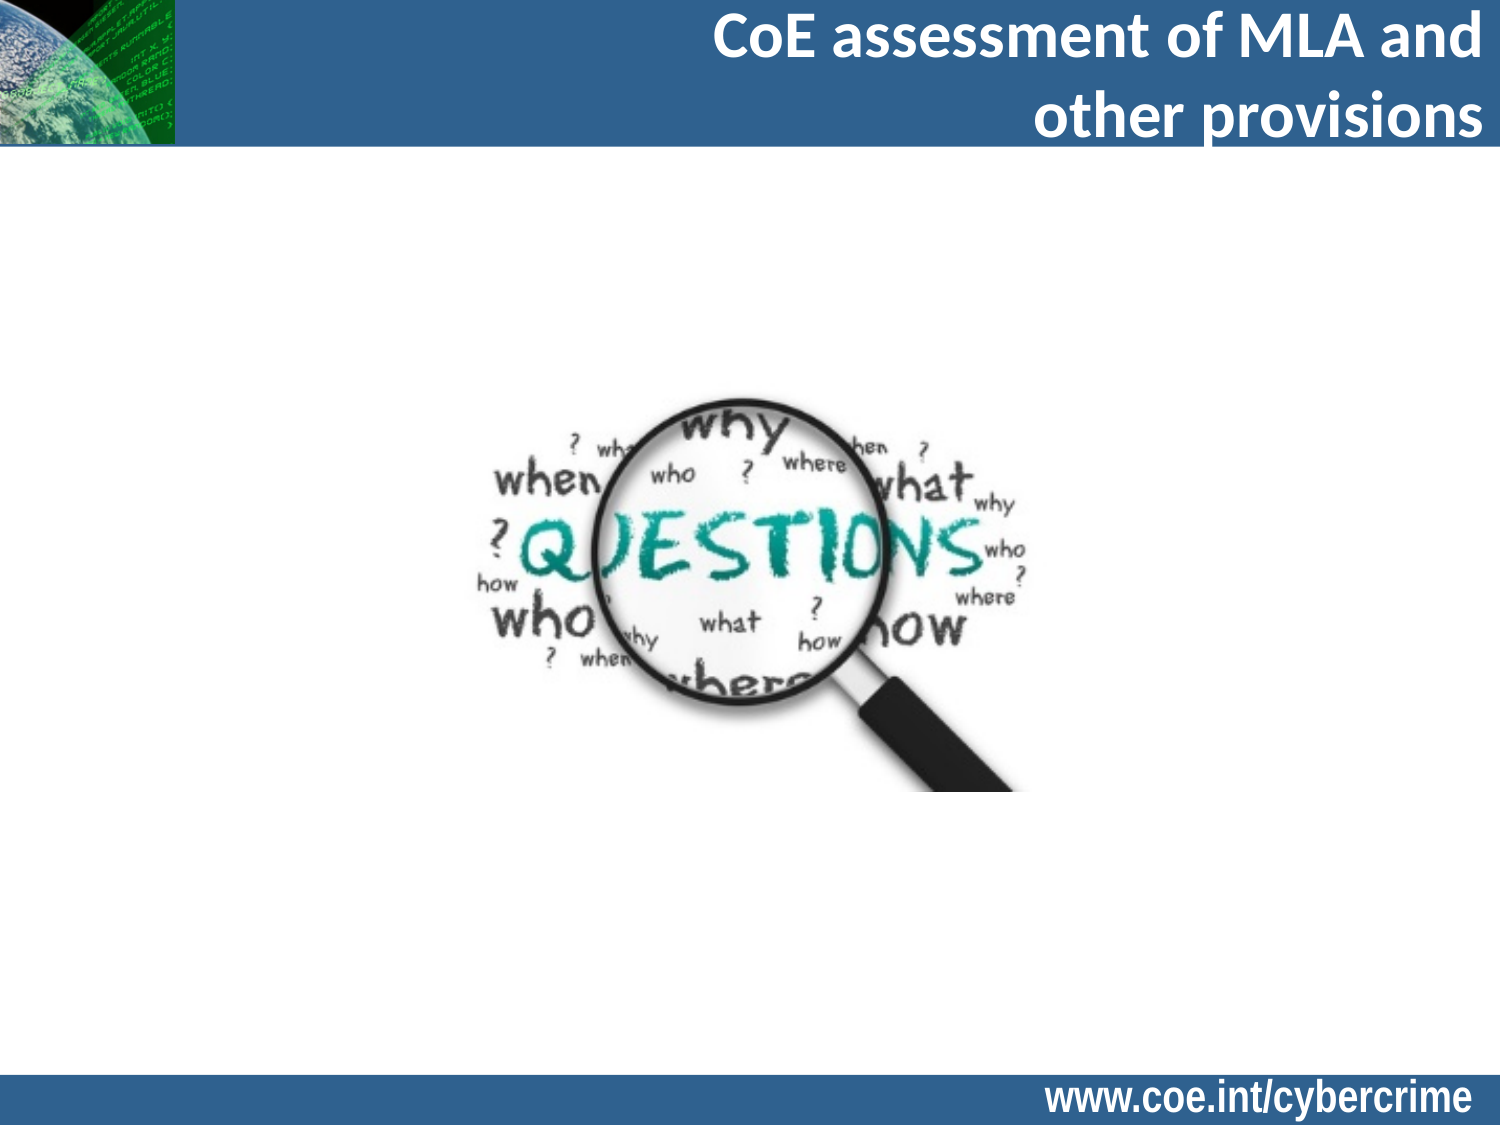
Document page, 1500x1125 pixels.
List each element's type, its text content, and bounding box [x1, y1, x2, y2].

text_box [0, 1073, 1030, 1125]
text_box www.coe.int/cybercrime [1030, 1059, 1500, 1125]
picture [0, 0, 175, 144]
text_box CoE assessment of MLA and other provisions [177, 0, 1500, 149]
picture [443, 332, 1057, 793]
